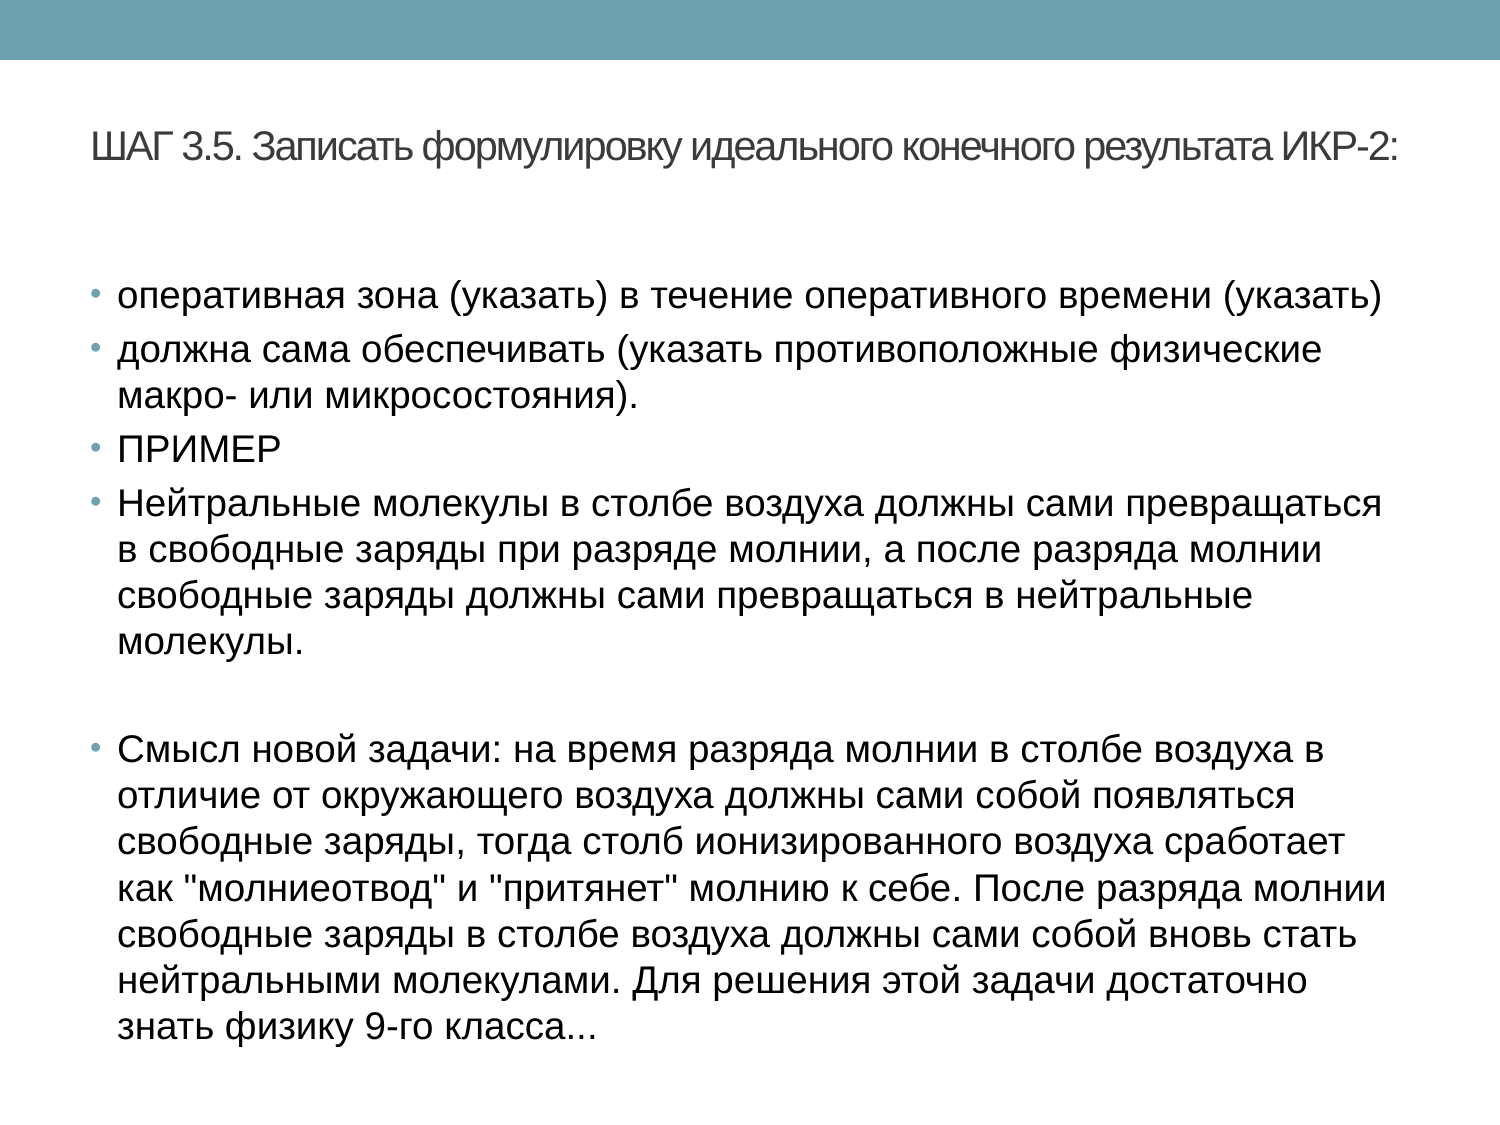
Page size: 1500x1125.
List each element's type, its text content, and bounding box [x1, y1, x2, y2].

title ШАГ 3.5. Записать формулировку идеального конечного результата ИКР-2: [75, 87, 1425, 250]
list оперативная зона (указать) в течение оперативного времени (указать) должна сама обеспечивать (указать противоположные физические макро- или микросостояния). ПРИМЕР Нейтральные молекулы в столбе воздуха должны сами превращаться в свободные заряды при разряде молнии, а после разряда молнии свободные заряды должны сами превращаться в нейтральные молекулы. Смысл новой задачи: на время разряда молнии в столбе воздуха в отличие от окружающего воздуха должны сами собой появляться свободные заряды, тогда столб ионизированного воздуха сработает как "молниеотвод" и "притянет" молнию к себе. После разряда молнии свободные заряды в столбе воздуха должны сами собой вновь стать нейтральными молекулами. Для решения этой задачи достаточно знать физику 9-го класса... [75, 262, 1425, 1063]
